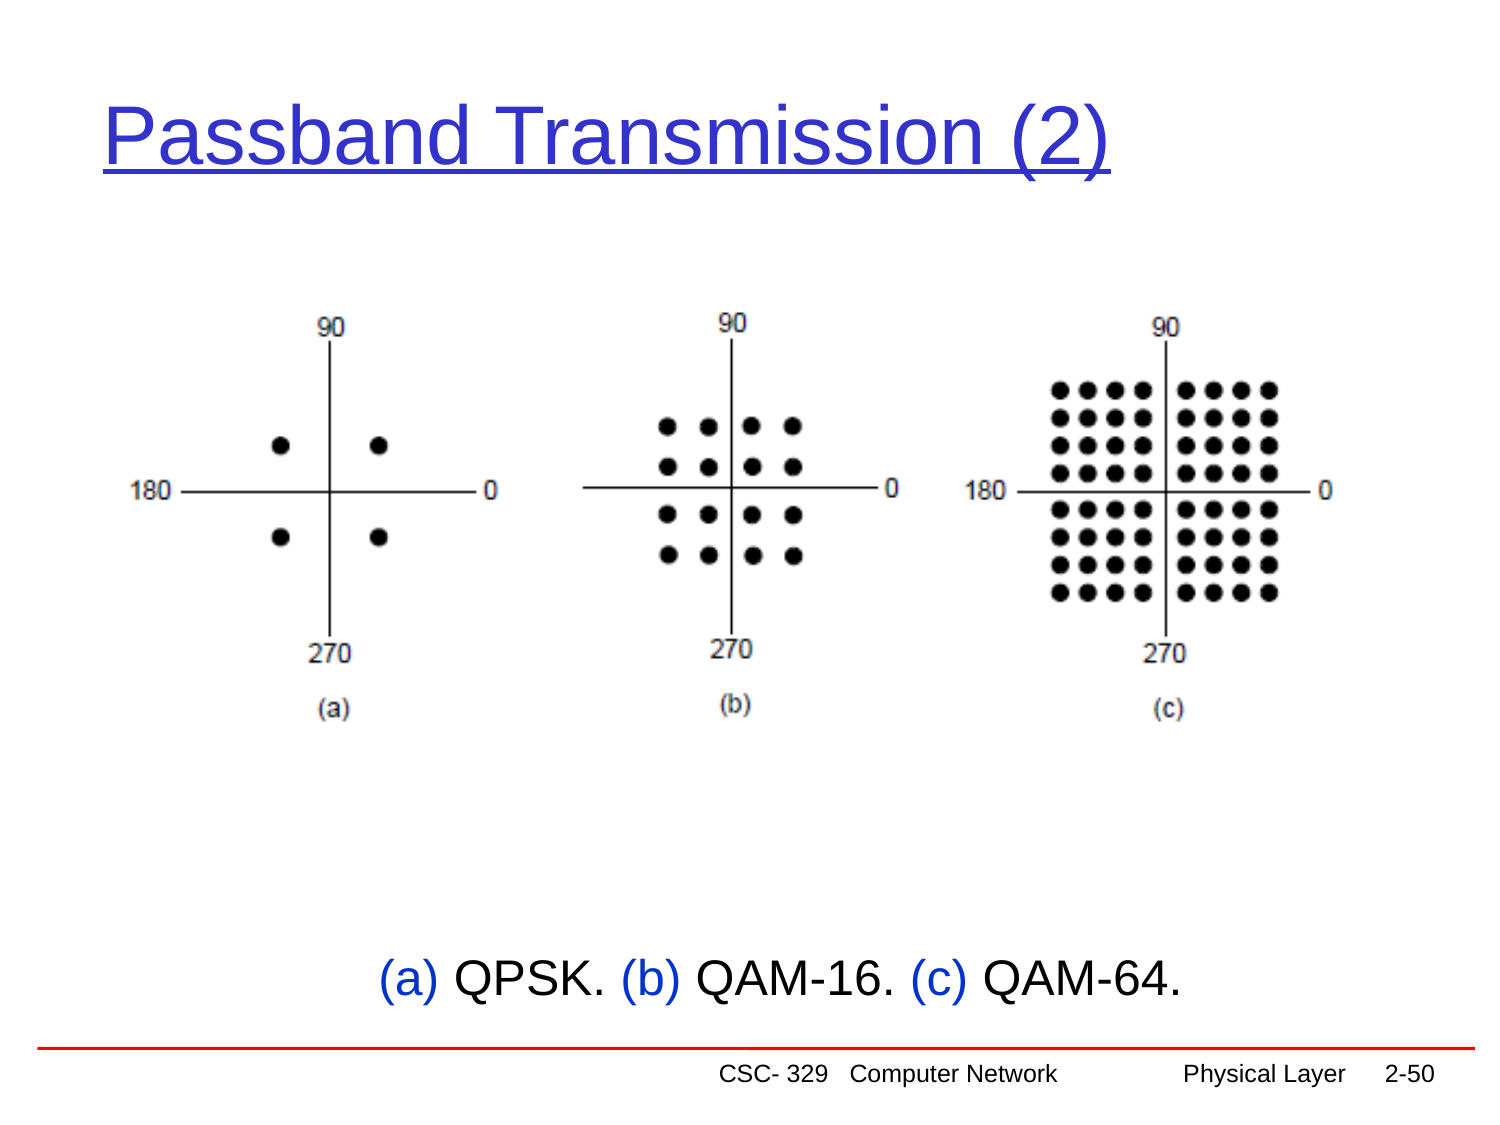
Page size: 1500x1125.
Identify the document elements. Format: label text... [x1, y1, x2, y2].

slide_number 2-50 [1338, 1049, 1451, 1125]
list (a) QPSK. (b) QAM-16. (c) QAM-64. [47, 937, 1500, 1075]
footer CSC- 329 Computer Network Physical Layer [575, 1049, 1338, 1125]
title Passband Transmission (2) [87, 37, 1363, 225]
picture [112, 274, 1374, 747]
